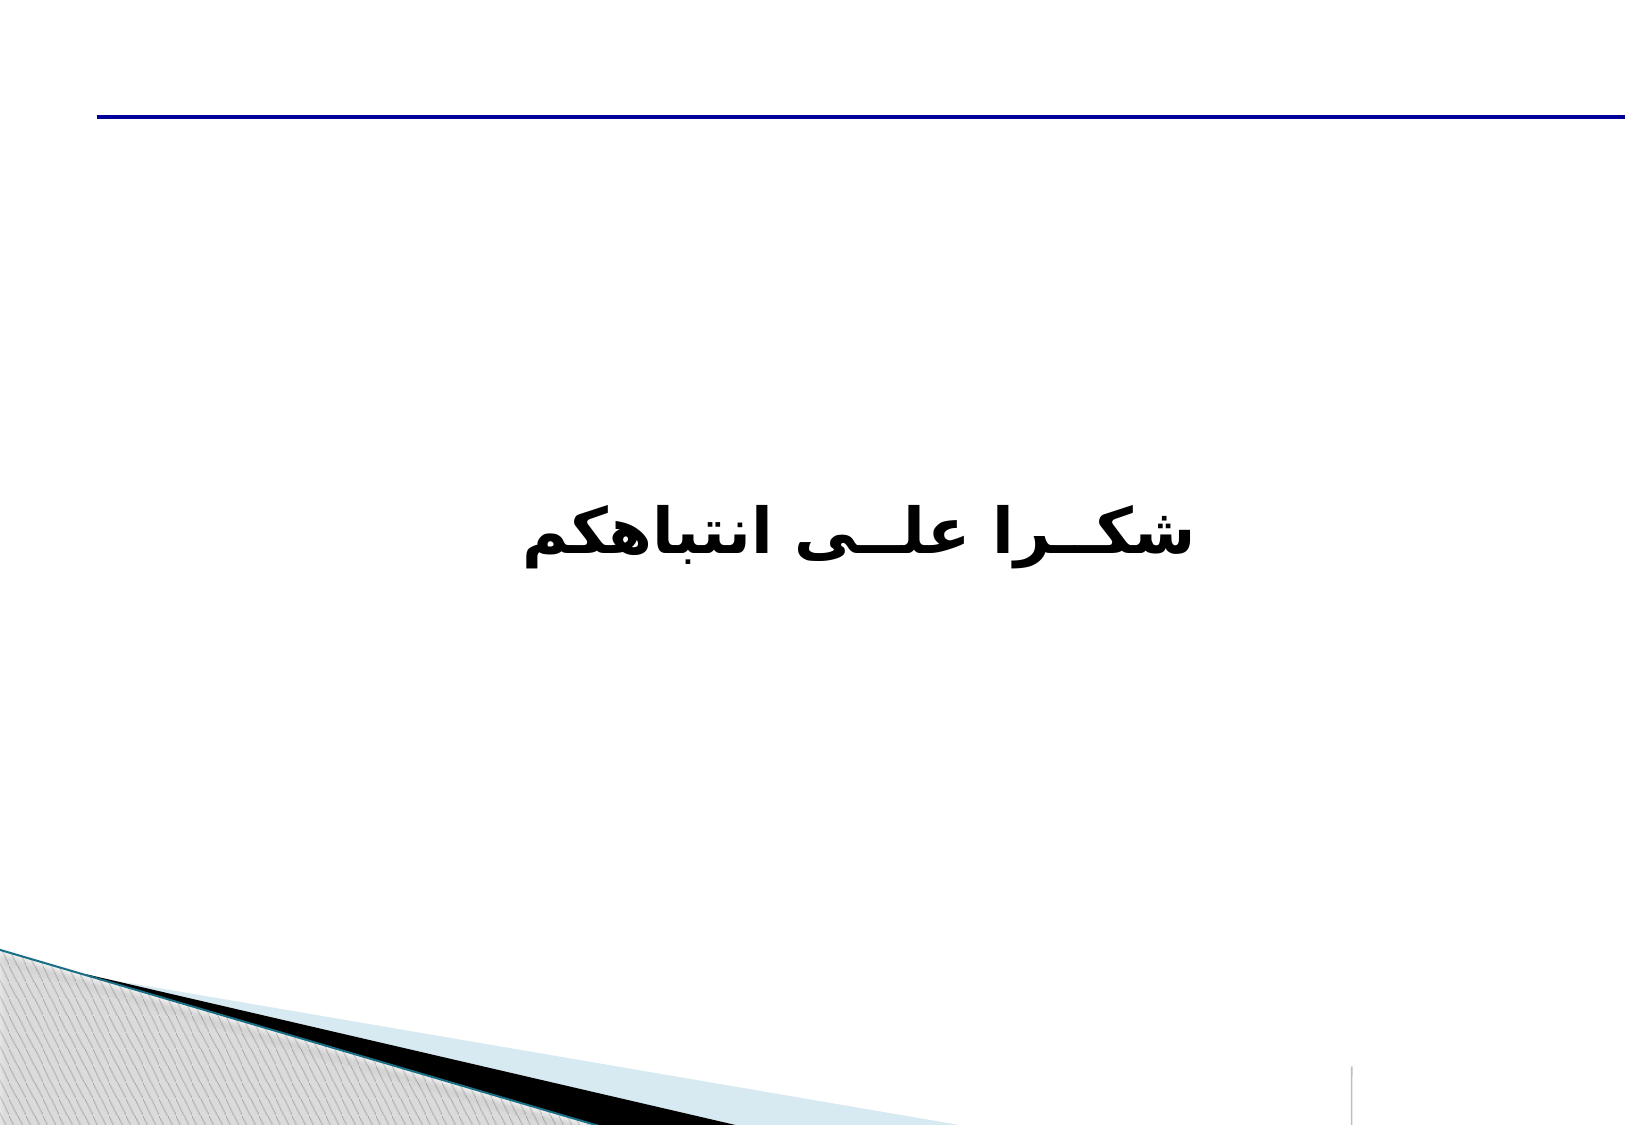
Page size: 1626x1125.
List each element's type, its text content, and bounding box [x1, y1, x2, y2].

list شكــرا علــى انتباهكم [104, 482, 1597, 575]
